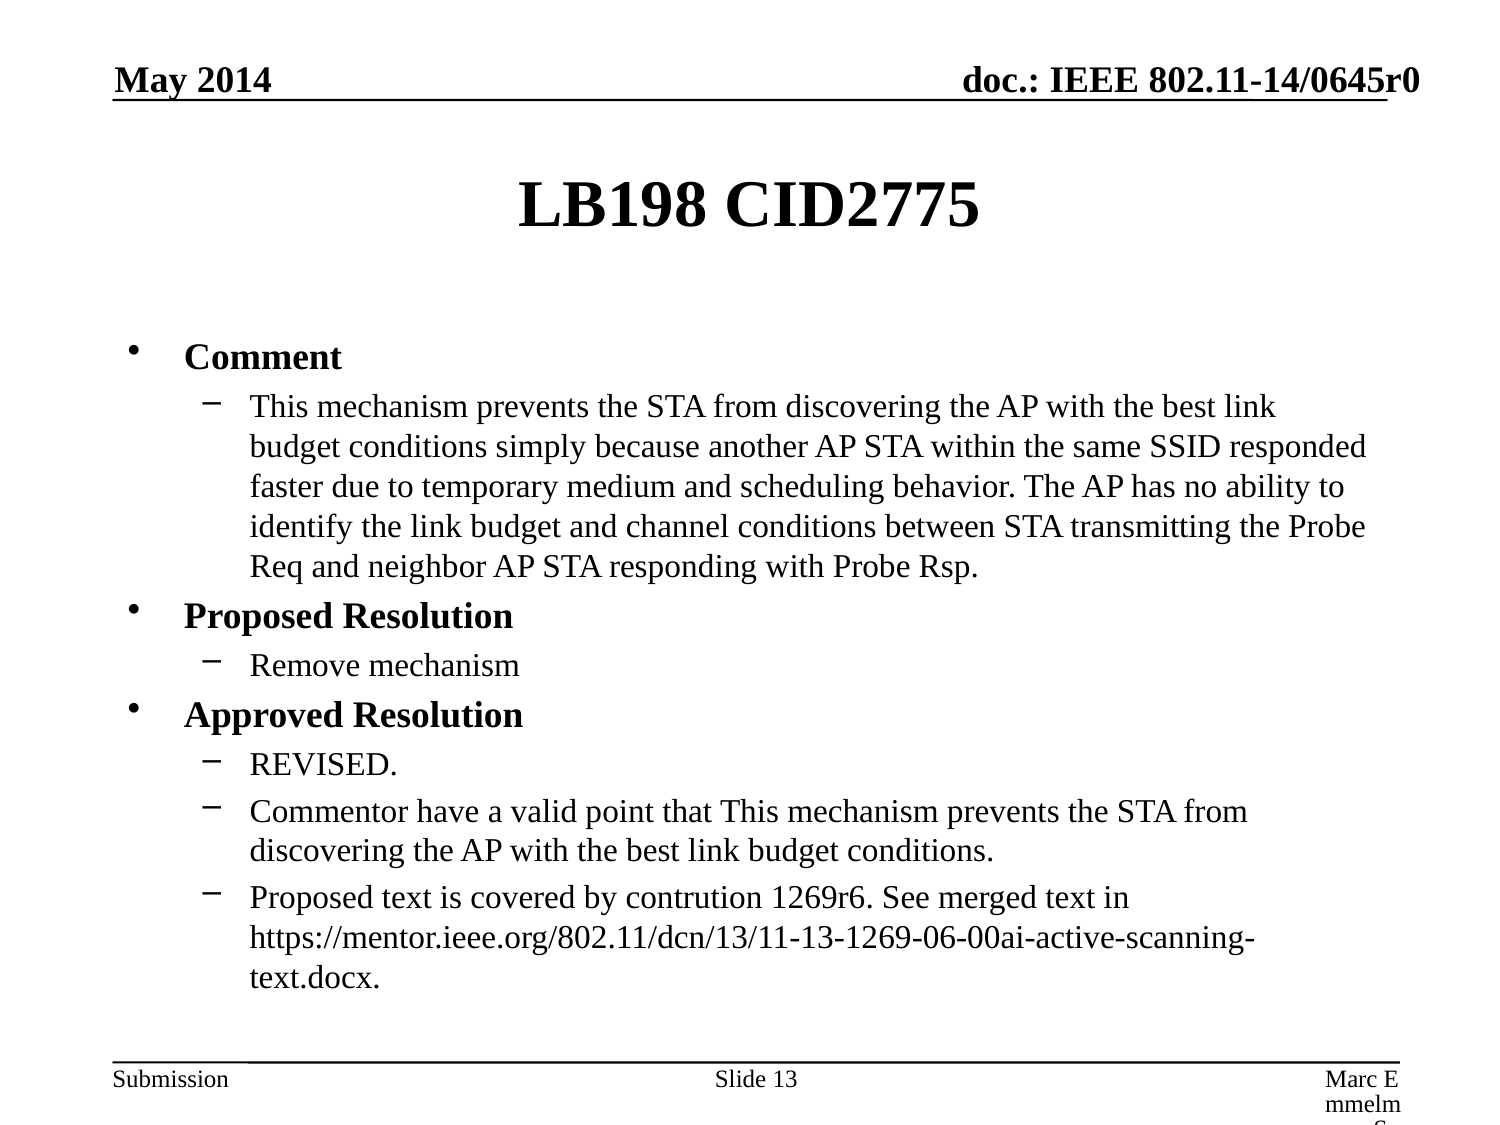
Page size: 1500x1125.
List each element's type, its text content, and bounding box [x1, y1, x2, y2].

list Comment This mechanism prevents the STA from discovering the AP with the best link budget conditions simply because another AP STA within the same SSID responded faster due to temporary medium and scheduling behavior. The AP has no ability to identify the link budget and channel conditions between STA transmitting the Probe Req and neighbor AP STA responding with Probe Rsp. Proposed Resolution Remove mechanism Approved Resolution REVISED. Commentor have a valid point that This mechanism prevents the STA from discovering the AP with the best link budget conditions. Proposed text is covered by contrution 1269r6. See merged text in https://mentor.ieee.org/802.11/dcn/13/11-13-1269-06-00ai-active-scanning-text.docx. [112, 324, 1388, 1001]
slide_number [114, 54, 290, 101]
title LB198 CID2775 [112, 112, 1388, 288]
slide_number Slide 13 [712, 1061, 800, 1093]
footer Marc Emmelmann, Self [1324, 1061, 1402, 1093]
